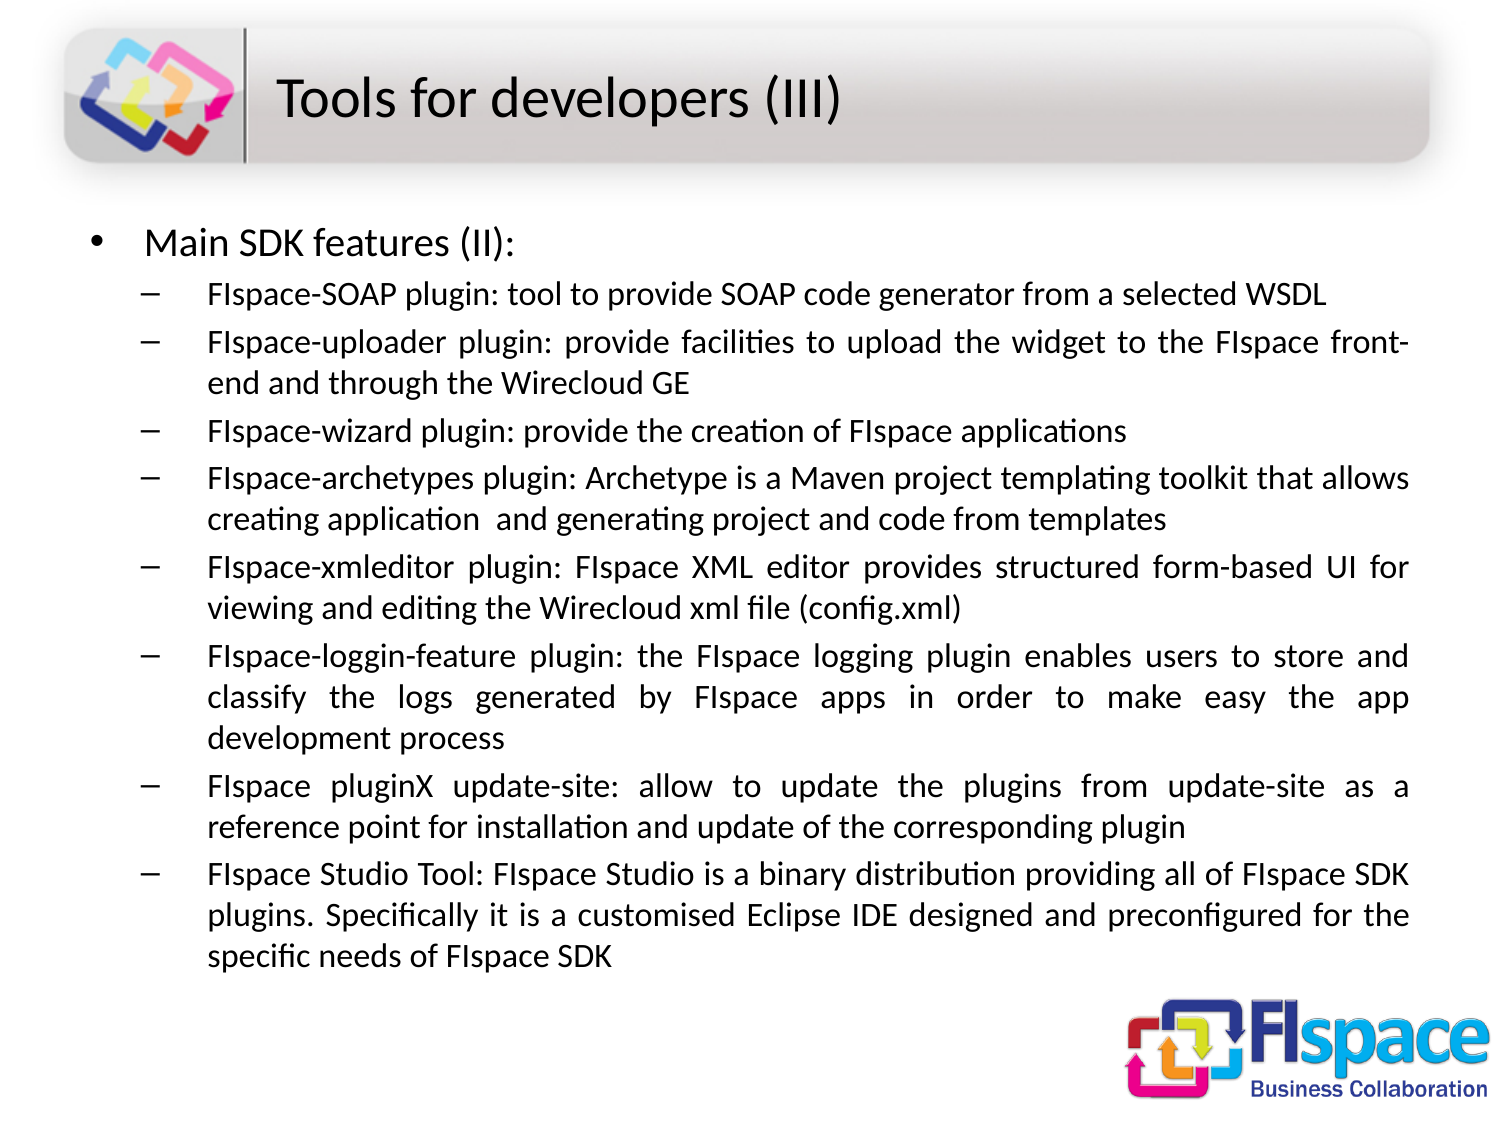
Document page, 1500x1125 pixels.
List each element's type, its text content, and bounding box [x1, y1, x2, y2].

text_box Main SDK features (II): FIspace-SOAP plugin: tool to provide SOAP code generator from a selected WSDL FIspace-uploader plugin: provide facilities to upload the widget to the FIspace front-end and through the Wirecloud GE FIspace-wizard plugin: provide the creation of FIspace applications FIspace-archetypes plugin: Archetype is a Maven project templating toolkit that allows creating application and generating project and code from templates FIspace-xmleditor plugin: FIspace XML editor provides structured form-based UI for viewing and editing the Wirecloud xml file (config.xml) FIspace-loggin-feature plugin: the FIspace logging plugin enables users to store and classify the logs generated by FIspace apps in order to make easy the app development process FIspace pluginX update-site: allow to update the plugins from update-site as a reference point for installation and update of the corresponding plugin FIspace Studio Tool: FIspace Studio is a binary distribution providing all of FIspace SDK plugins. Specifically it is a customised Eclipse IDE designed and preconfigured for the specific needs of FIspace SDK [74, 207, 1425, 988]
title Tools for developers (III) [261, 39, 1401, 149]
picture [0, 0, 1500, 253]
picture [1118, 993, 1496, 1101]
